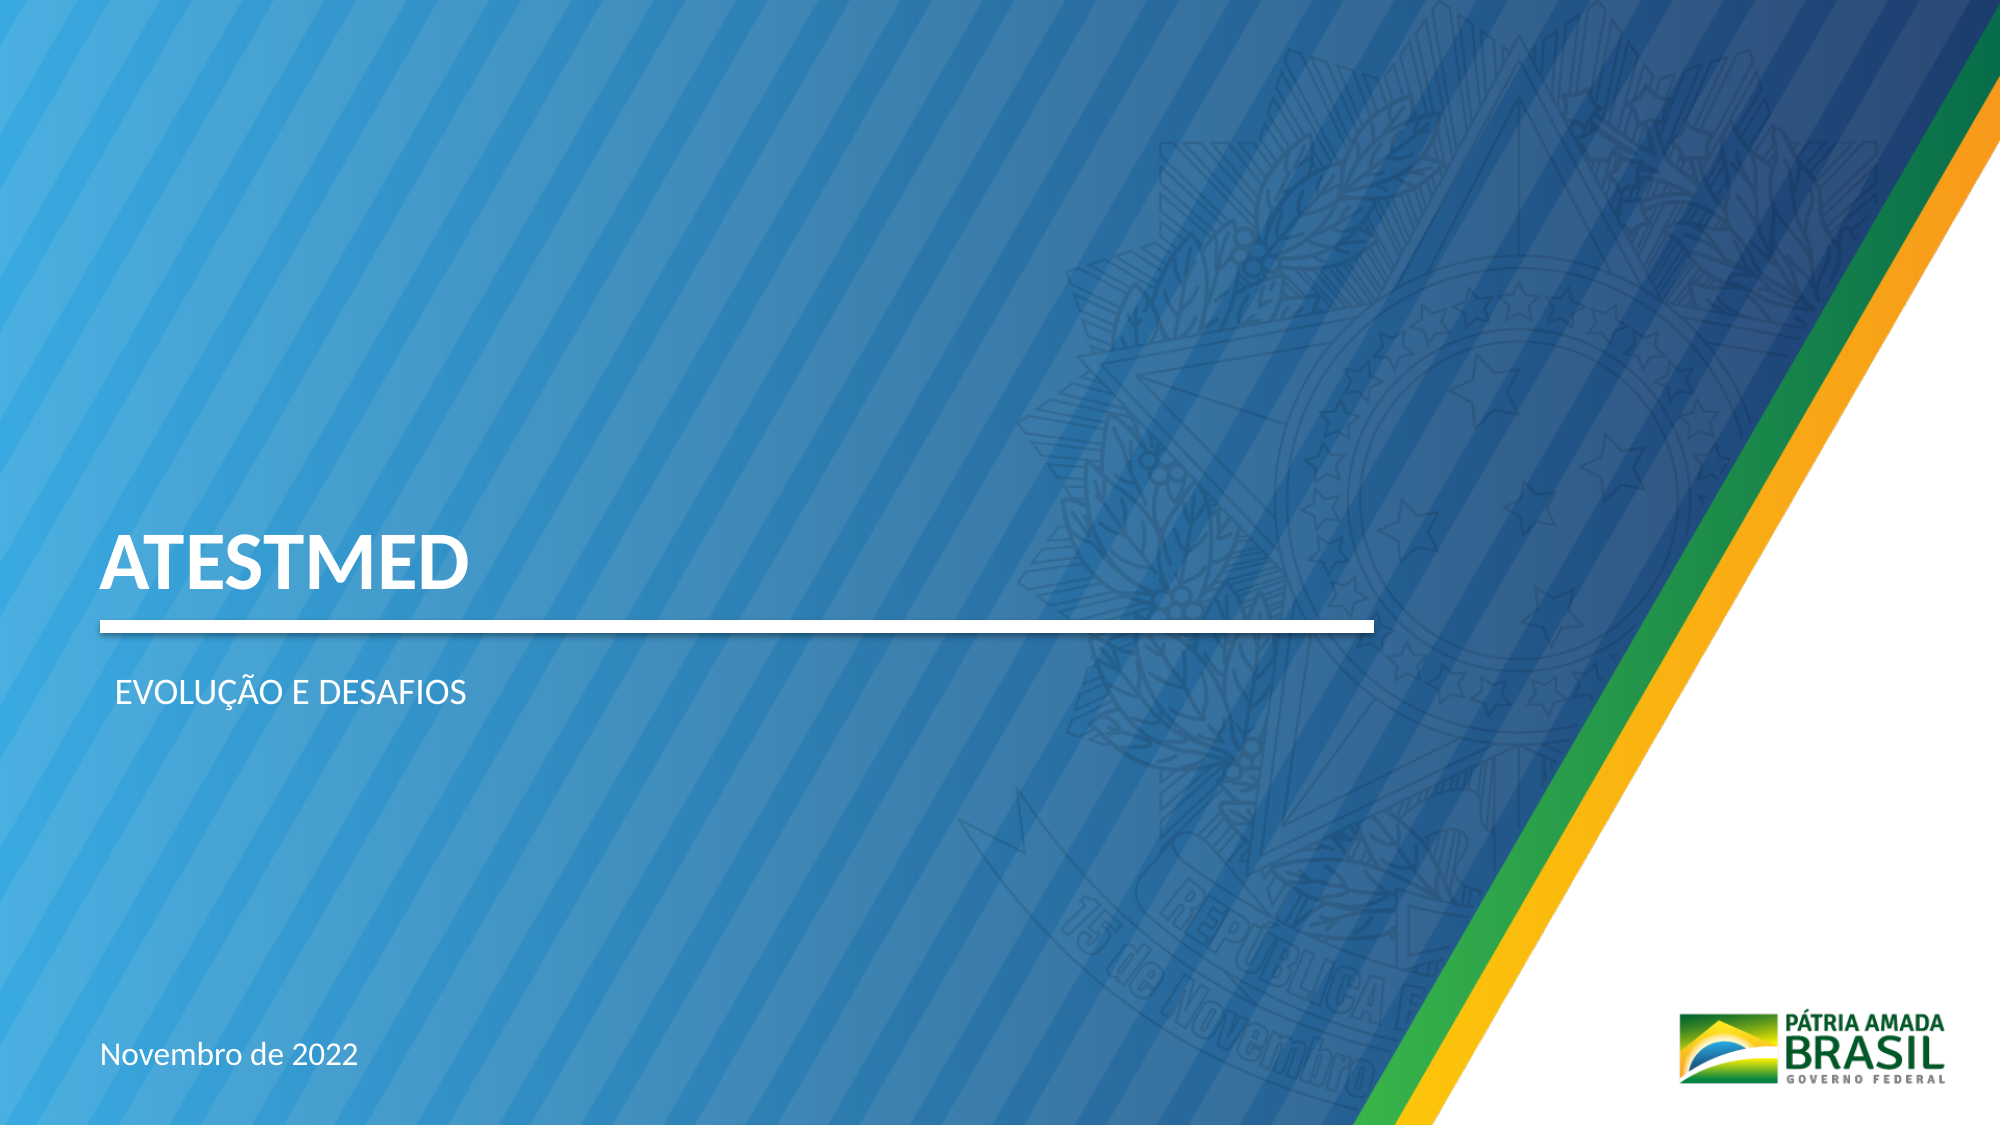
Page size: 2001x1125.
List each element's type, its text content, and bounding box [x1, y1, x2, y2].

picture [0, 0, 2000, 1125]
text_box EVOLUÇÃO E DESAFIOS [99, 659, 1229, 720]
title ATESTMED [99, 221, 1375, 607]
list Novembro de 2022 [99, 1031, 984, 1074]
